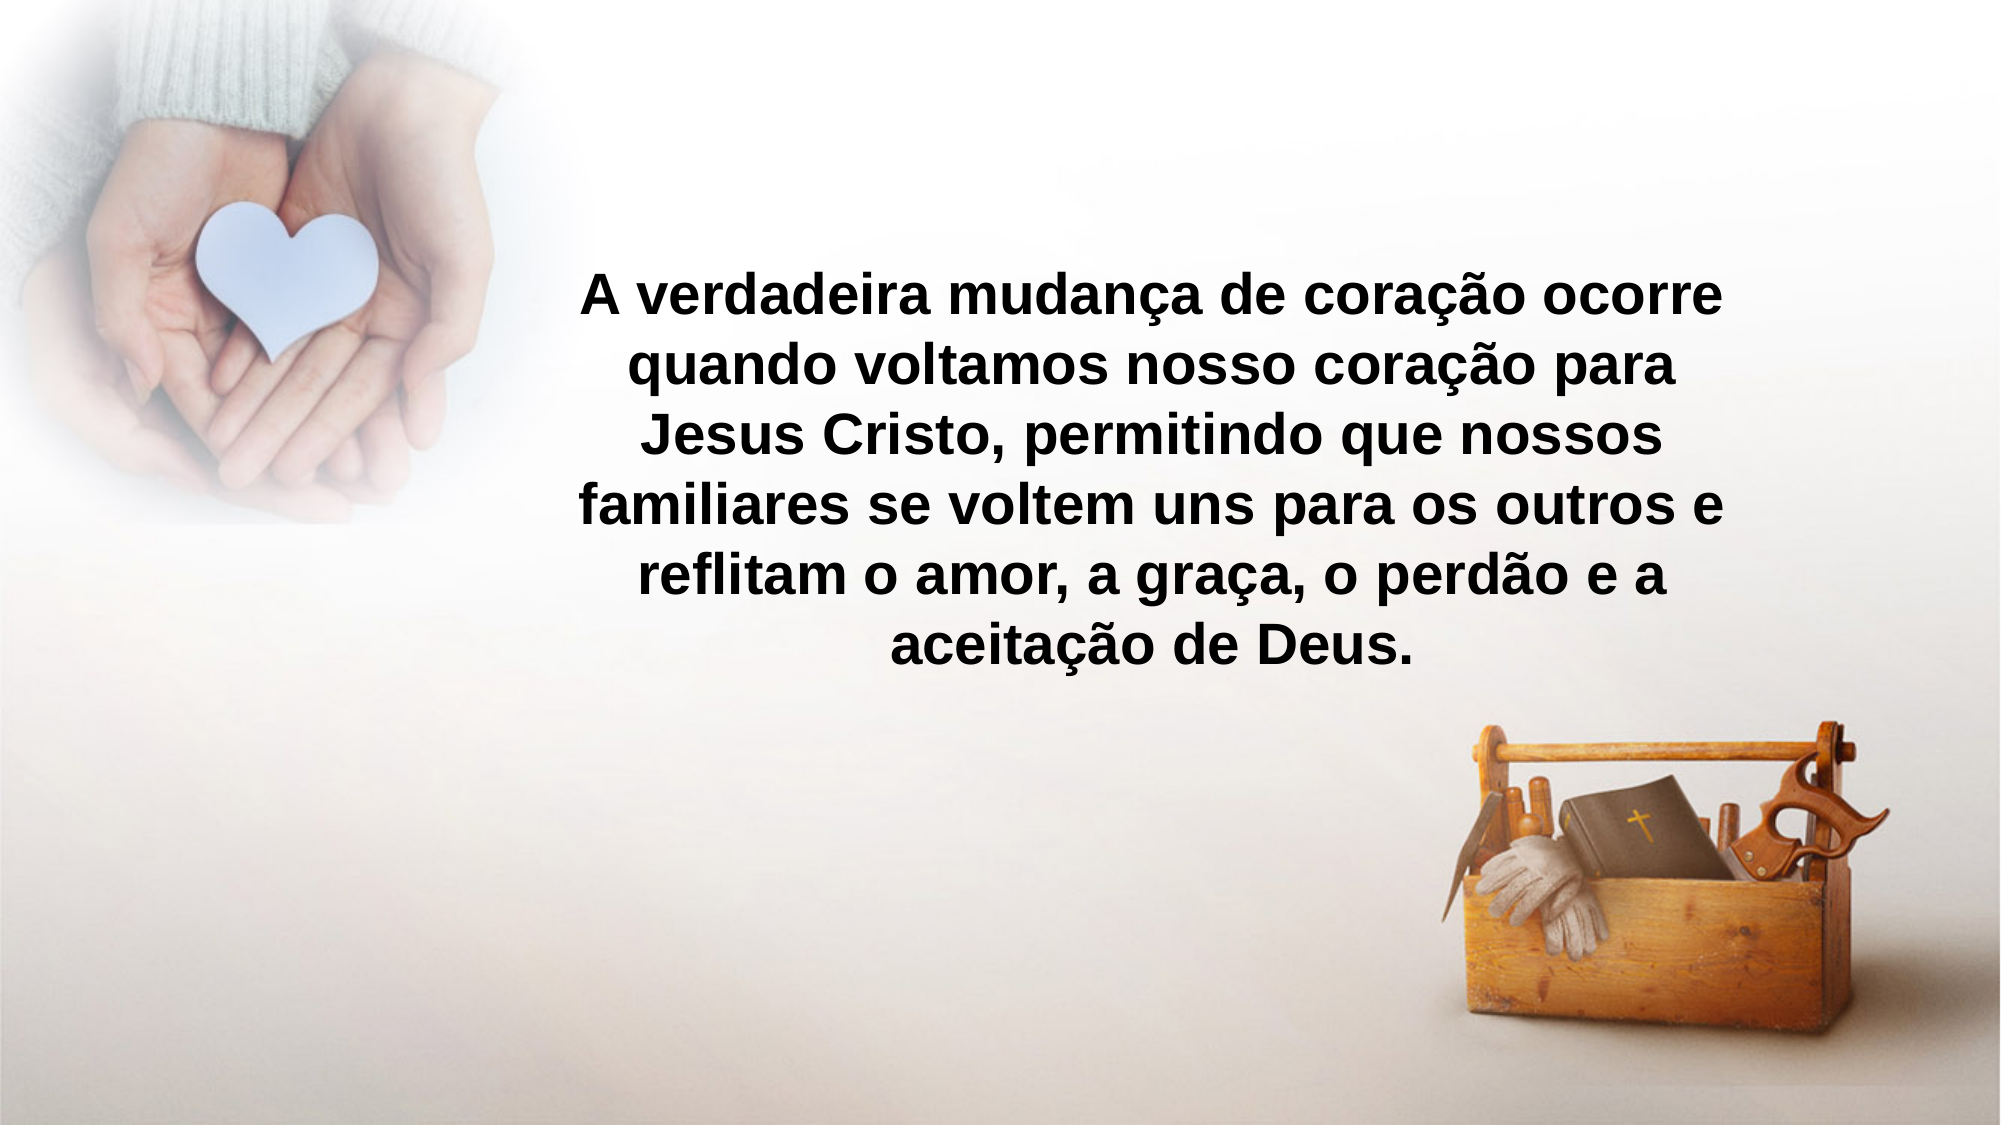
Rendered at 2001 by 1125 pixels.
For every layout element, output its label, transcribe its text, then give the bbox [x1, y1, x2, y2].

text_box A verdadeira mudança de coração ocorre quando voltamos nosso coração para Jesus Cristo, permitindo que nossos familiares se voltem uns para os outros e reflitam o amor, a graça, o perdão e a aceitação de Deus. [553, 249, 1752, 684]
picture [0, 0, 2001, 1125]
